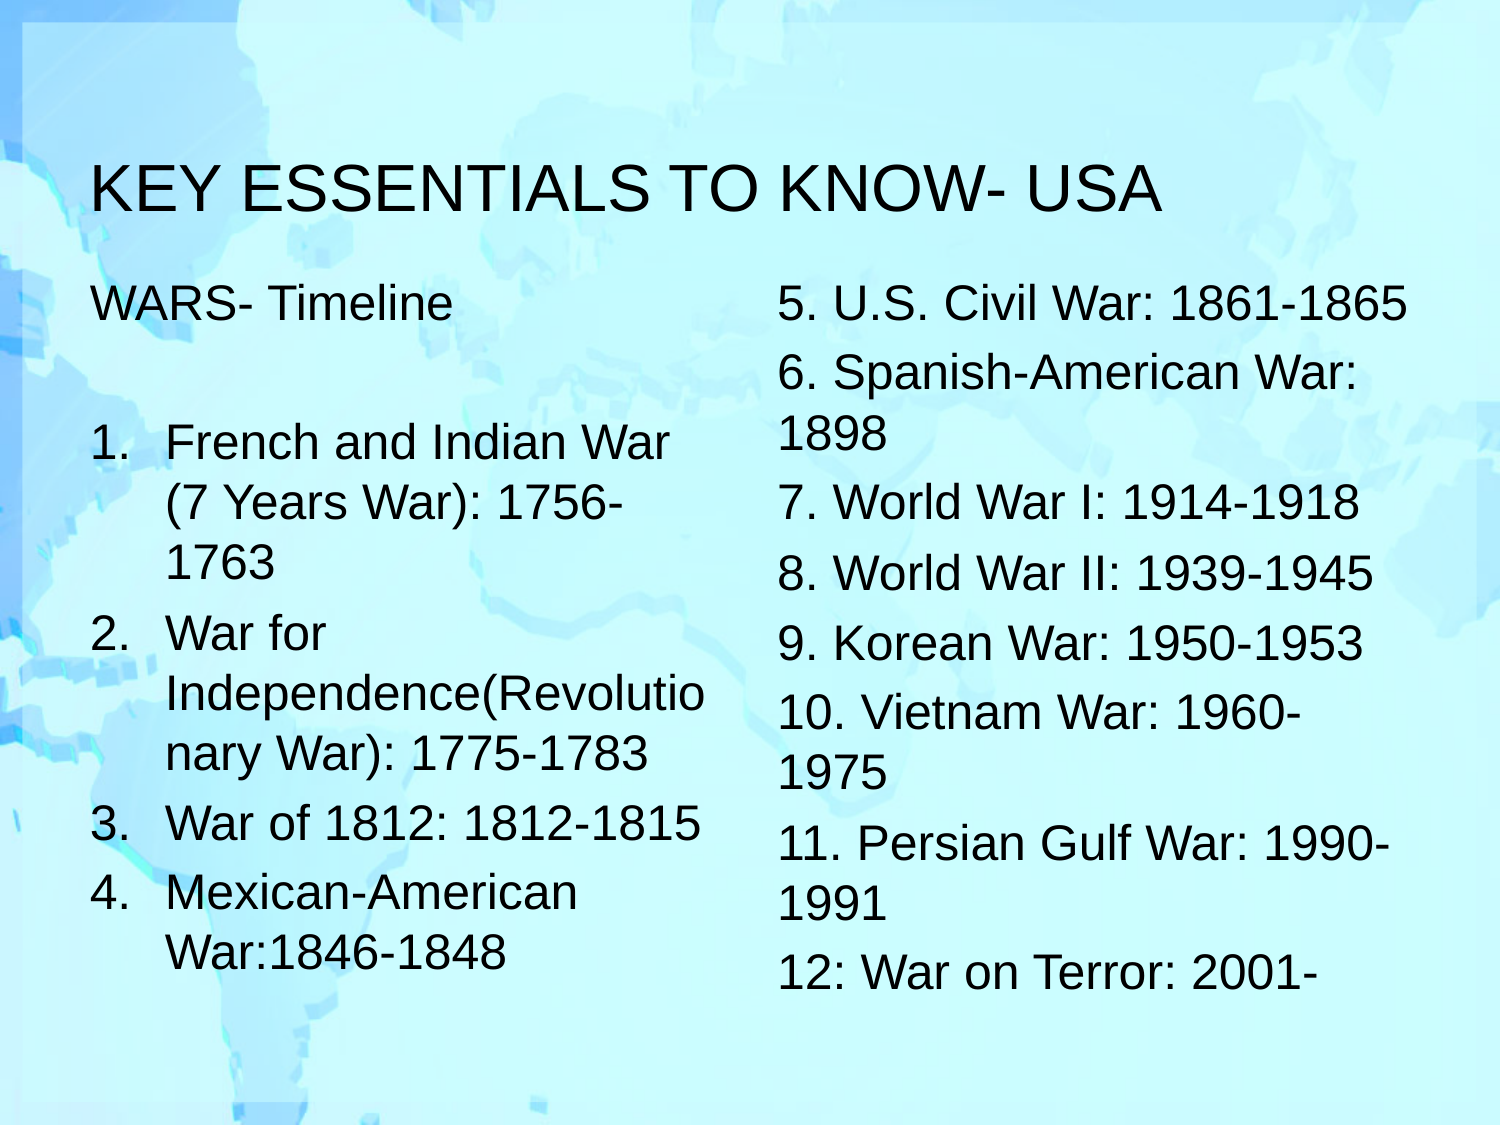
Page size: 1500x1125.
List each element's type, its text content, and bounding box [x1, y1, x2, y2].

list 5. U.S. Civil War: 1861-1865 6. Spanish-American War: 1898 7. World War I: 1914-1918 8. World War II: 1939-1945 9. Korean War: 1950-1953 10. Vietnam War: 1960-1975 11. Persian Gulf War: 1990-1991 12: War on Terror: 2001- [761, 262, 1425, 1005]
list WARS- Timeline French and Indian War (7 Years War): 1756-1763 War for Independence(Revolutionary War): 1775-1783 War of 1812: 1812-1815 Mexican-American War:1846-1848 [74, 262, 737, 1005]
title KEY ESSENTIALS TO KNOW- USA [74, 45, 1425, 233]
picture [0, 0, 1500, 1125]
